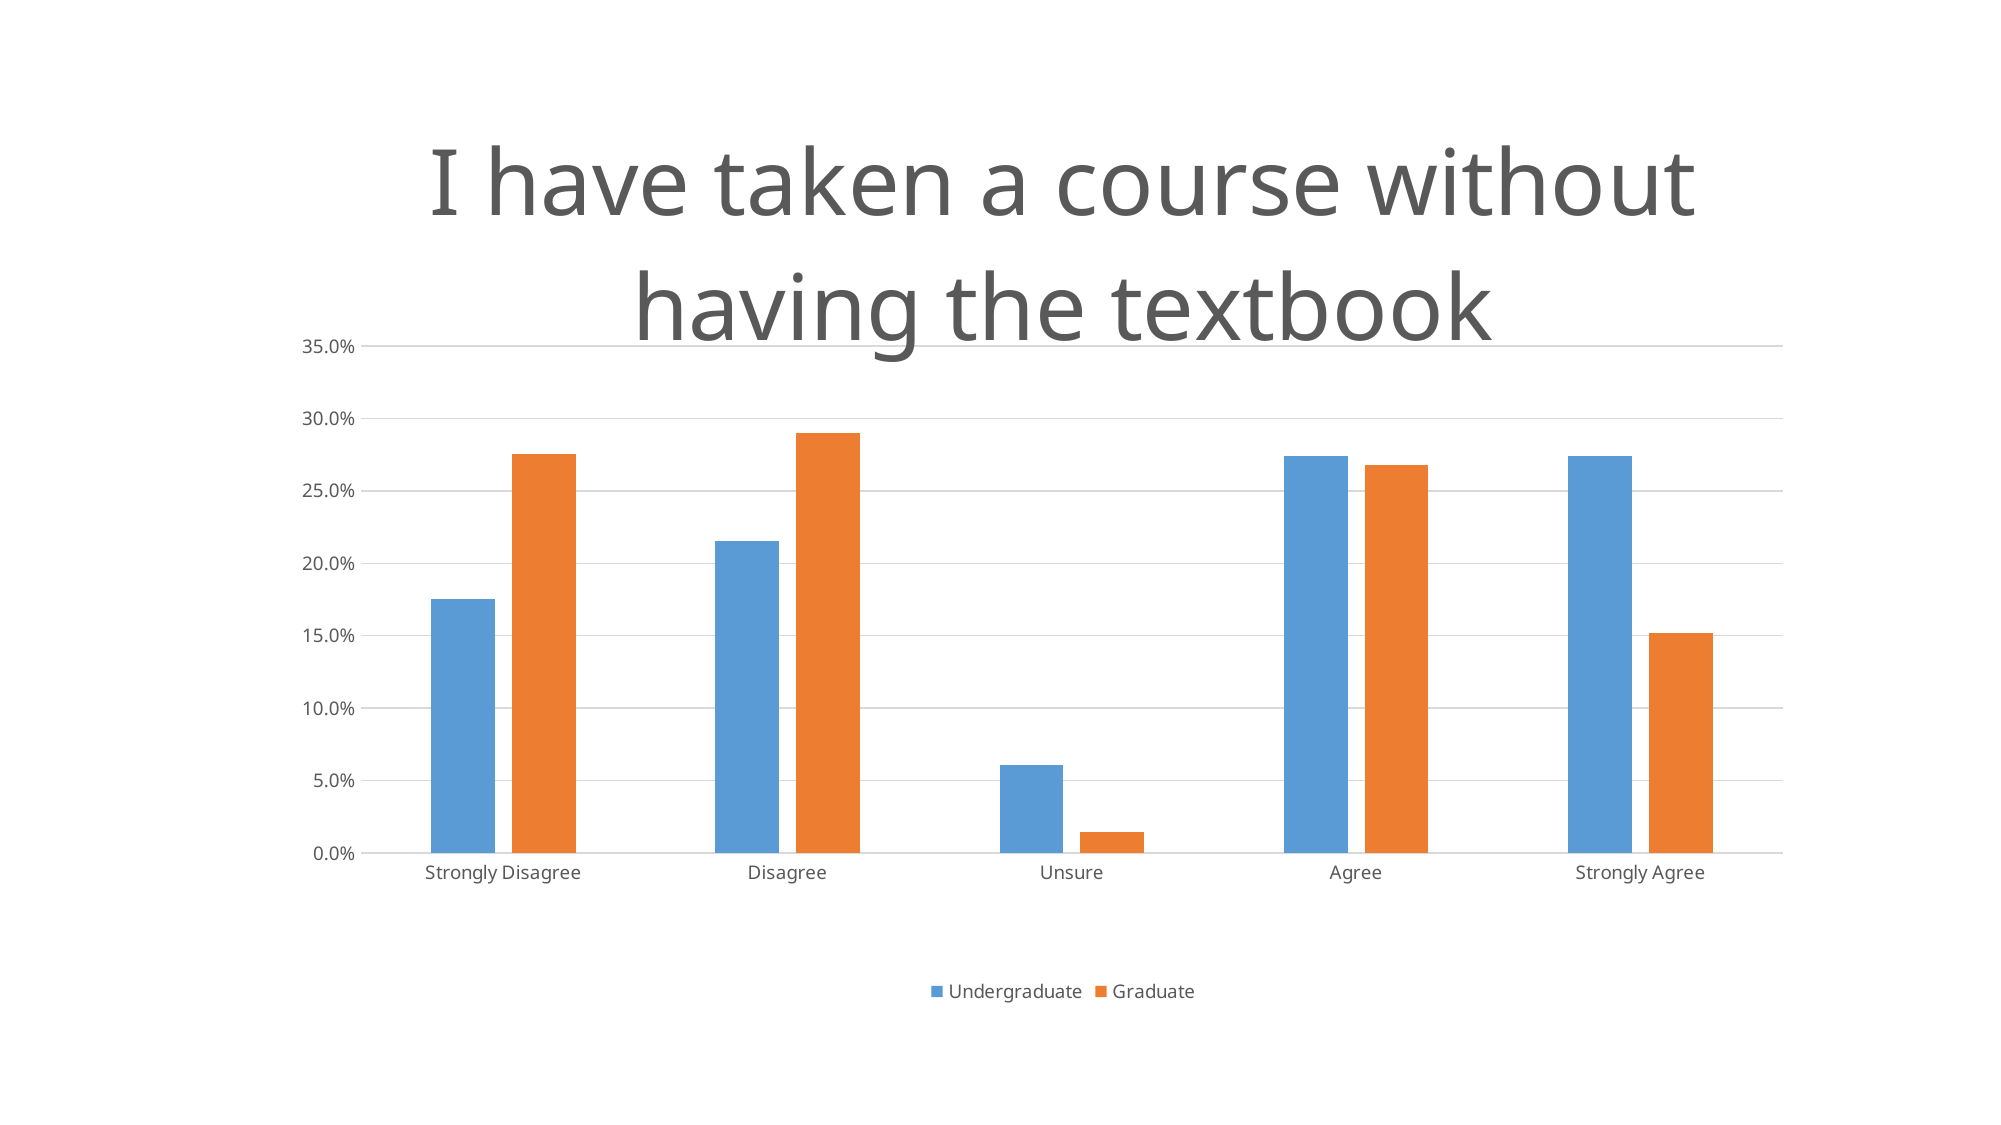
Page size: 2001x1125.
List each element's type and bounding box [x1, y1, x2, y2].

chart [214, 62, 1912, 1011]
